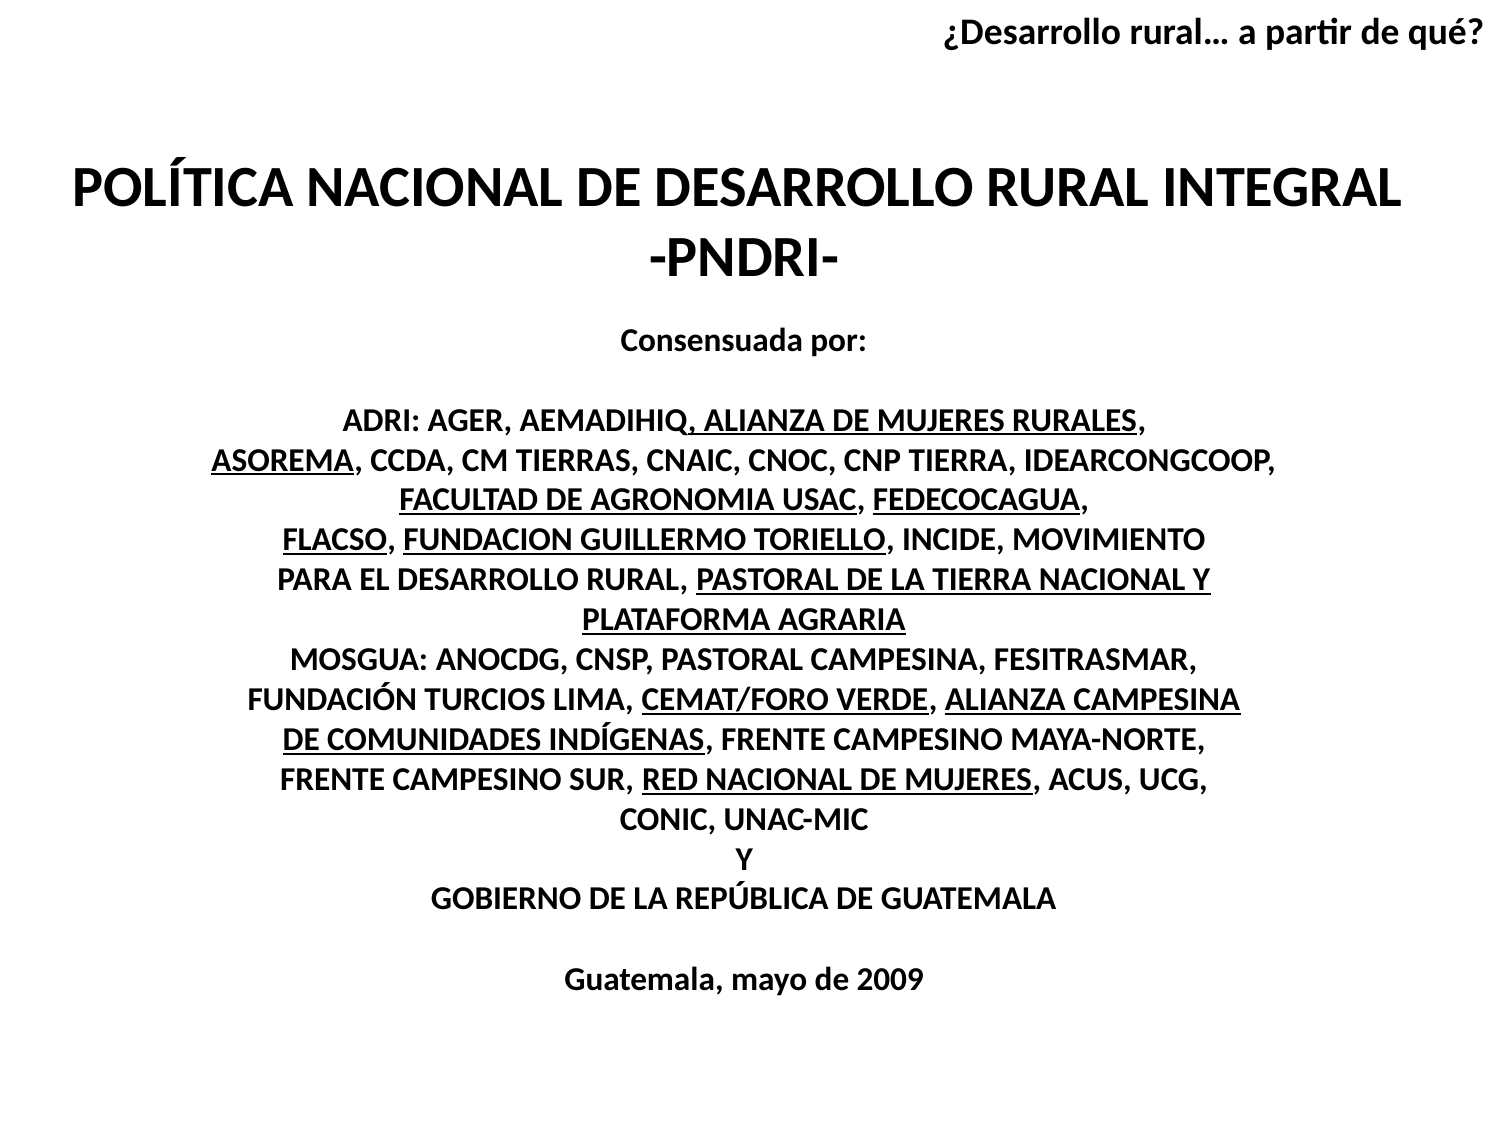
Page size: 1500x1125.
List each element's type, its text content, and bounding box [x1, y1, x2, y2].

text_box ¿Desarrollo rural… a partir de qué? [0, 0, 1500, 105]
text_box POLÍTICA NACIONAL DE DESARROLLO RURAL INTEGRAL -PNDRI- Consensuada por: ADRI: AGER, AEMADIHIQ, ALIANZA DE MUJERES RURALES, ASOREMA, CCDA, CM TIERRAS, CNAIC, CNOC, CNP TIERRA, IDEARCONGCOOP, FACULTAD DE AGRONOMIA USAC, FEDECOCAGUA, FLACSO, FUNDACION GUILLERMO TORIELLO, INCIDE, MOVIMIENTO PARA EL DESARROLLO RURAL, PASTORAL DE LA TIERRA NACIONAL Y PLATAFORMA AGRARIA MOSGUA: ANOCDG, CNSP, PASTORAL CAMPESINA, FESITRASMAR, FUNDACIÓN TURCIOS LIMA, CEMAT/FORO VERDE, ALIANZA CAMPESINA DE COMUNIDADES INDÍGENAS, FRENTE CAMPESINO MAYA-NORTE, FRENTE CAMPESINO SUR, RED NACIONAL DE MUJERES, ACUS, UCG, CONIC, UNAC-MIC Y GOBIERNO DE LA REPÚBLICA DE GUATEMALA Guatemala, mayo de 2009 [35, 140, 1454, 1004]
